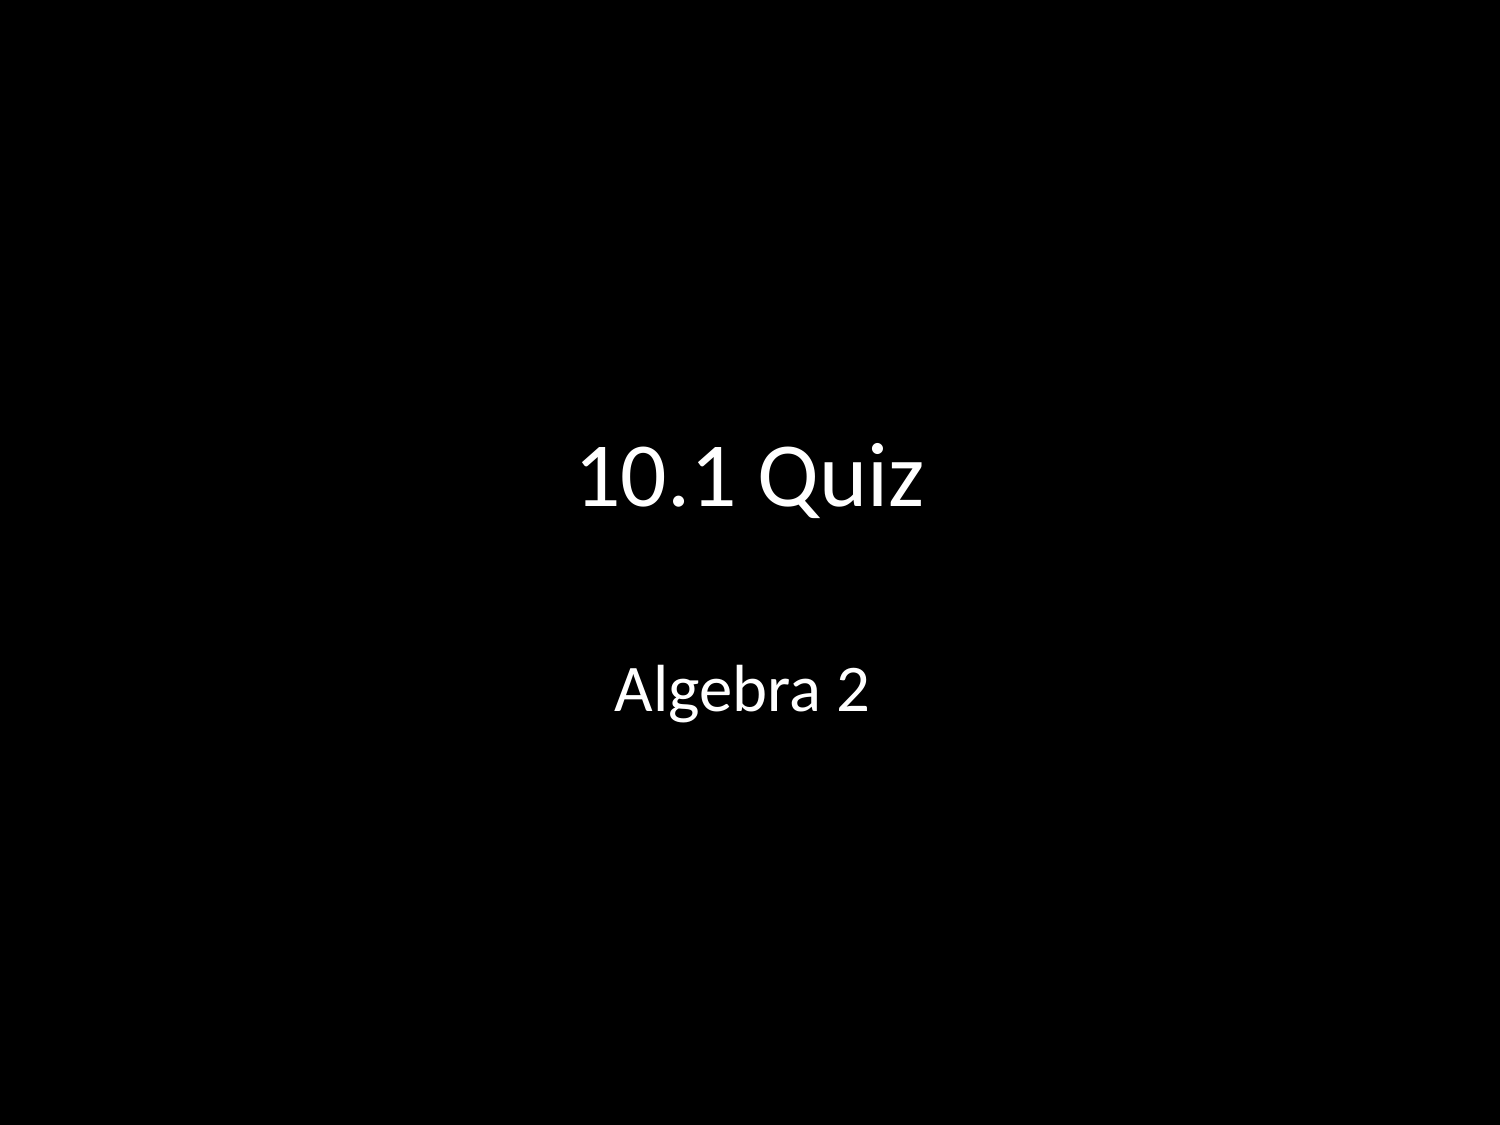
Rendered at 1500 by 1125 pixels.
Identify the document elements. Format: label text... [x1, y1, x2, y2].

title 10.1 Quiz [112, 349, 1388, 591]
subtitle Algebra 2 [225, 637, 1275, 925]
